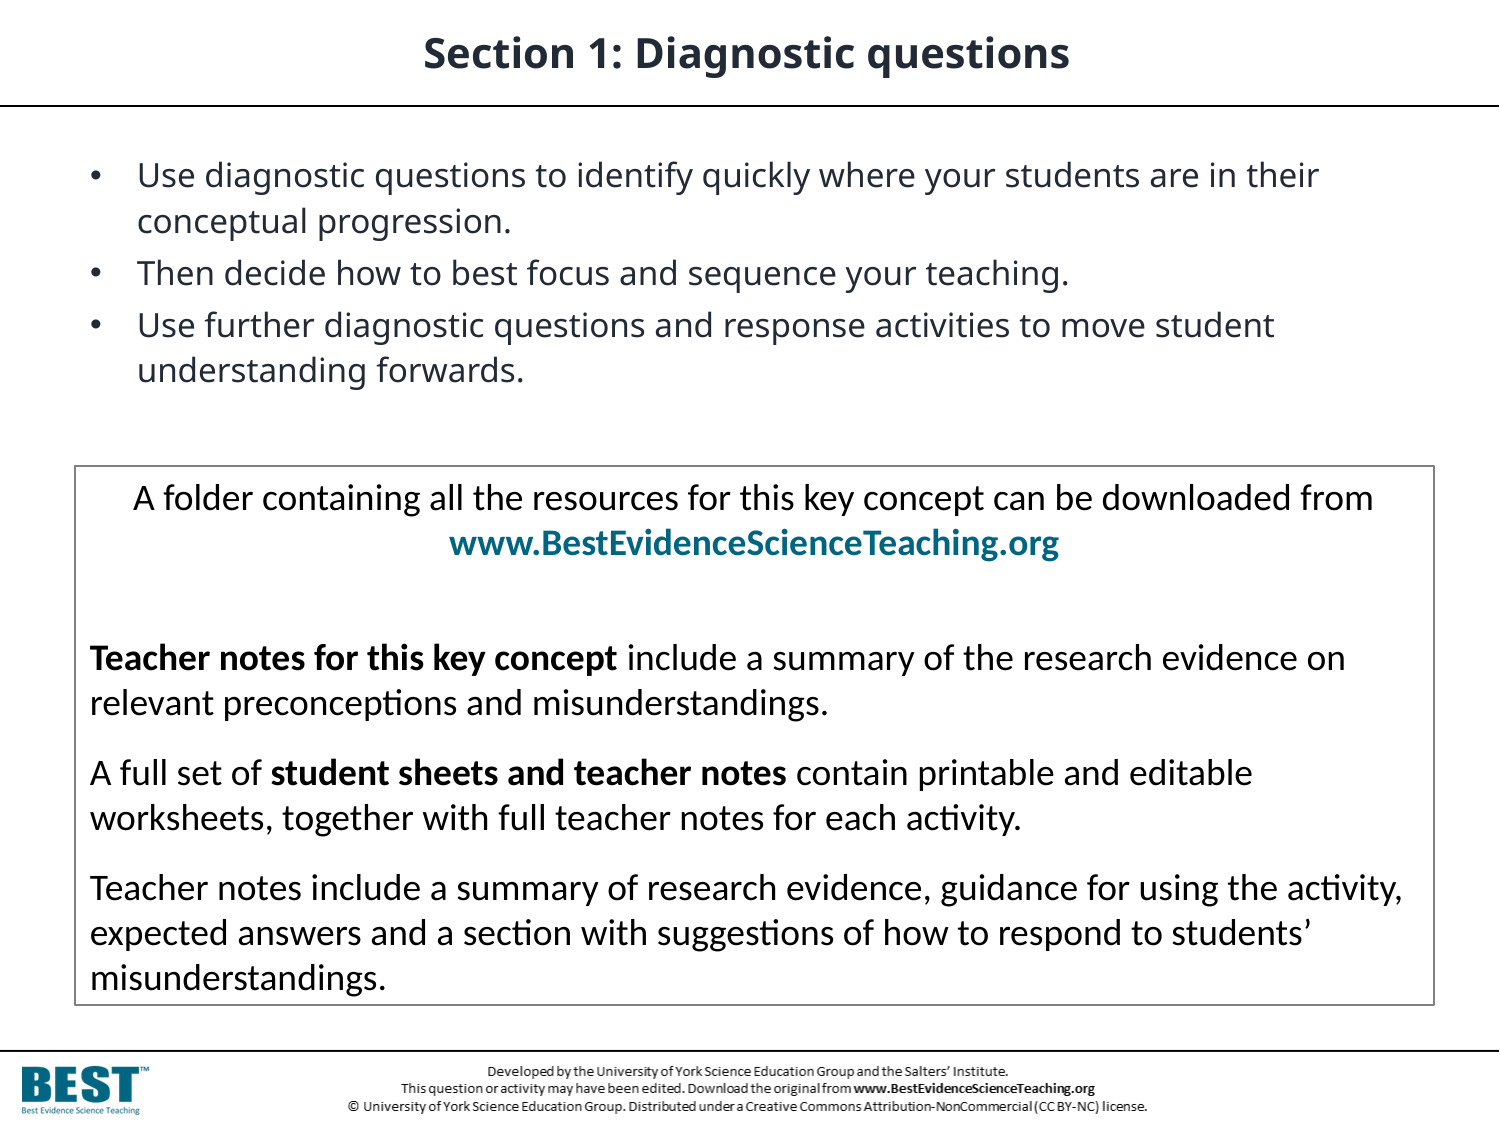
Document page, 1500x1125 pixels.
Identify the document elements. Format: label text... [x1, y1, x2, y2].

text_box Section 1: Diagnostic questions [23, 4, 1471, 99]
picture [0, 105, 1500, 1125]
